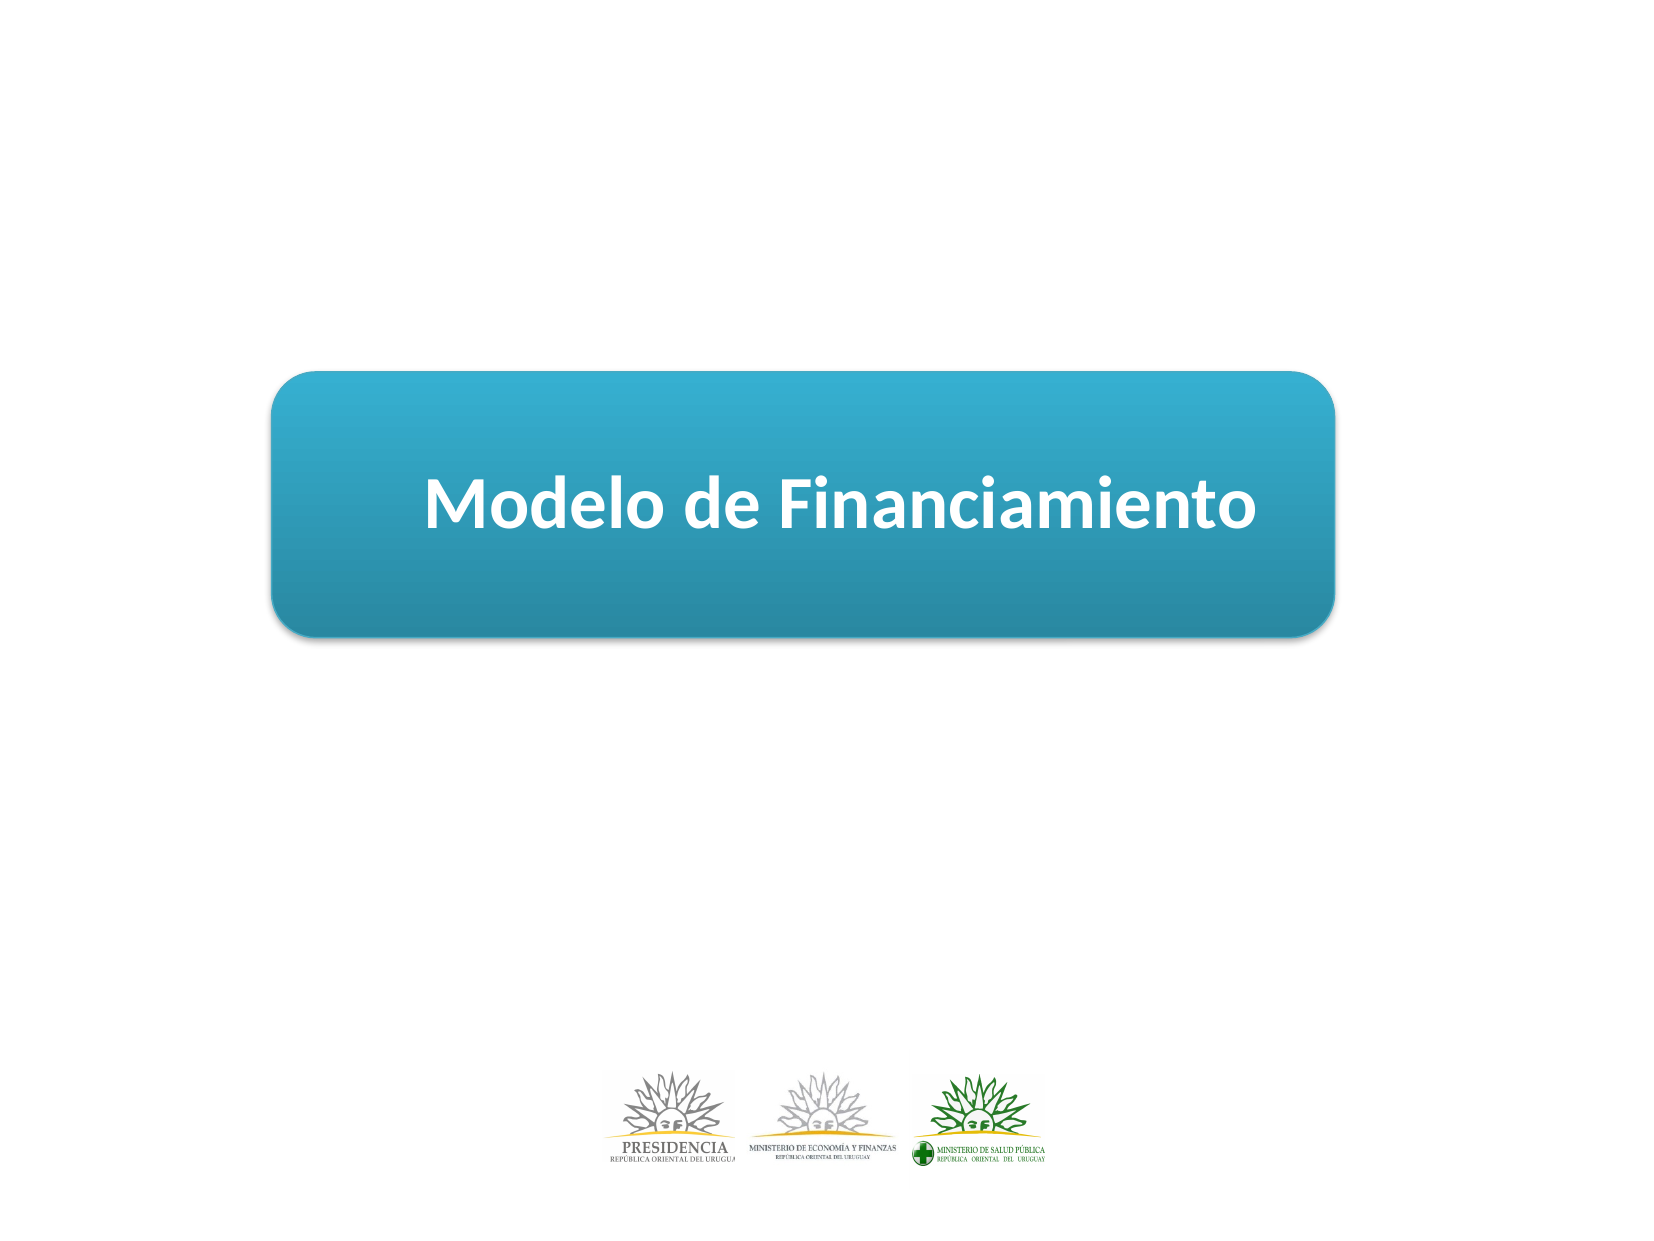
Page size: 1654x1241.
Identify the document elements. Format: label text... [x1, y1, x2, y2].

text_box Modelo de Financiamiento [270, 371, 1336, 639]
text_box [602, 1045, 1045, 1190]
